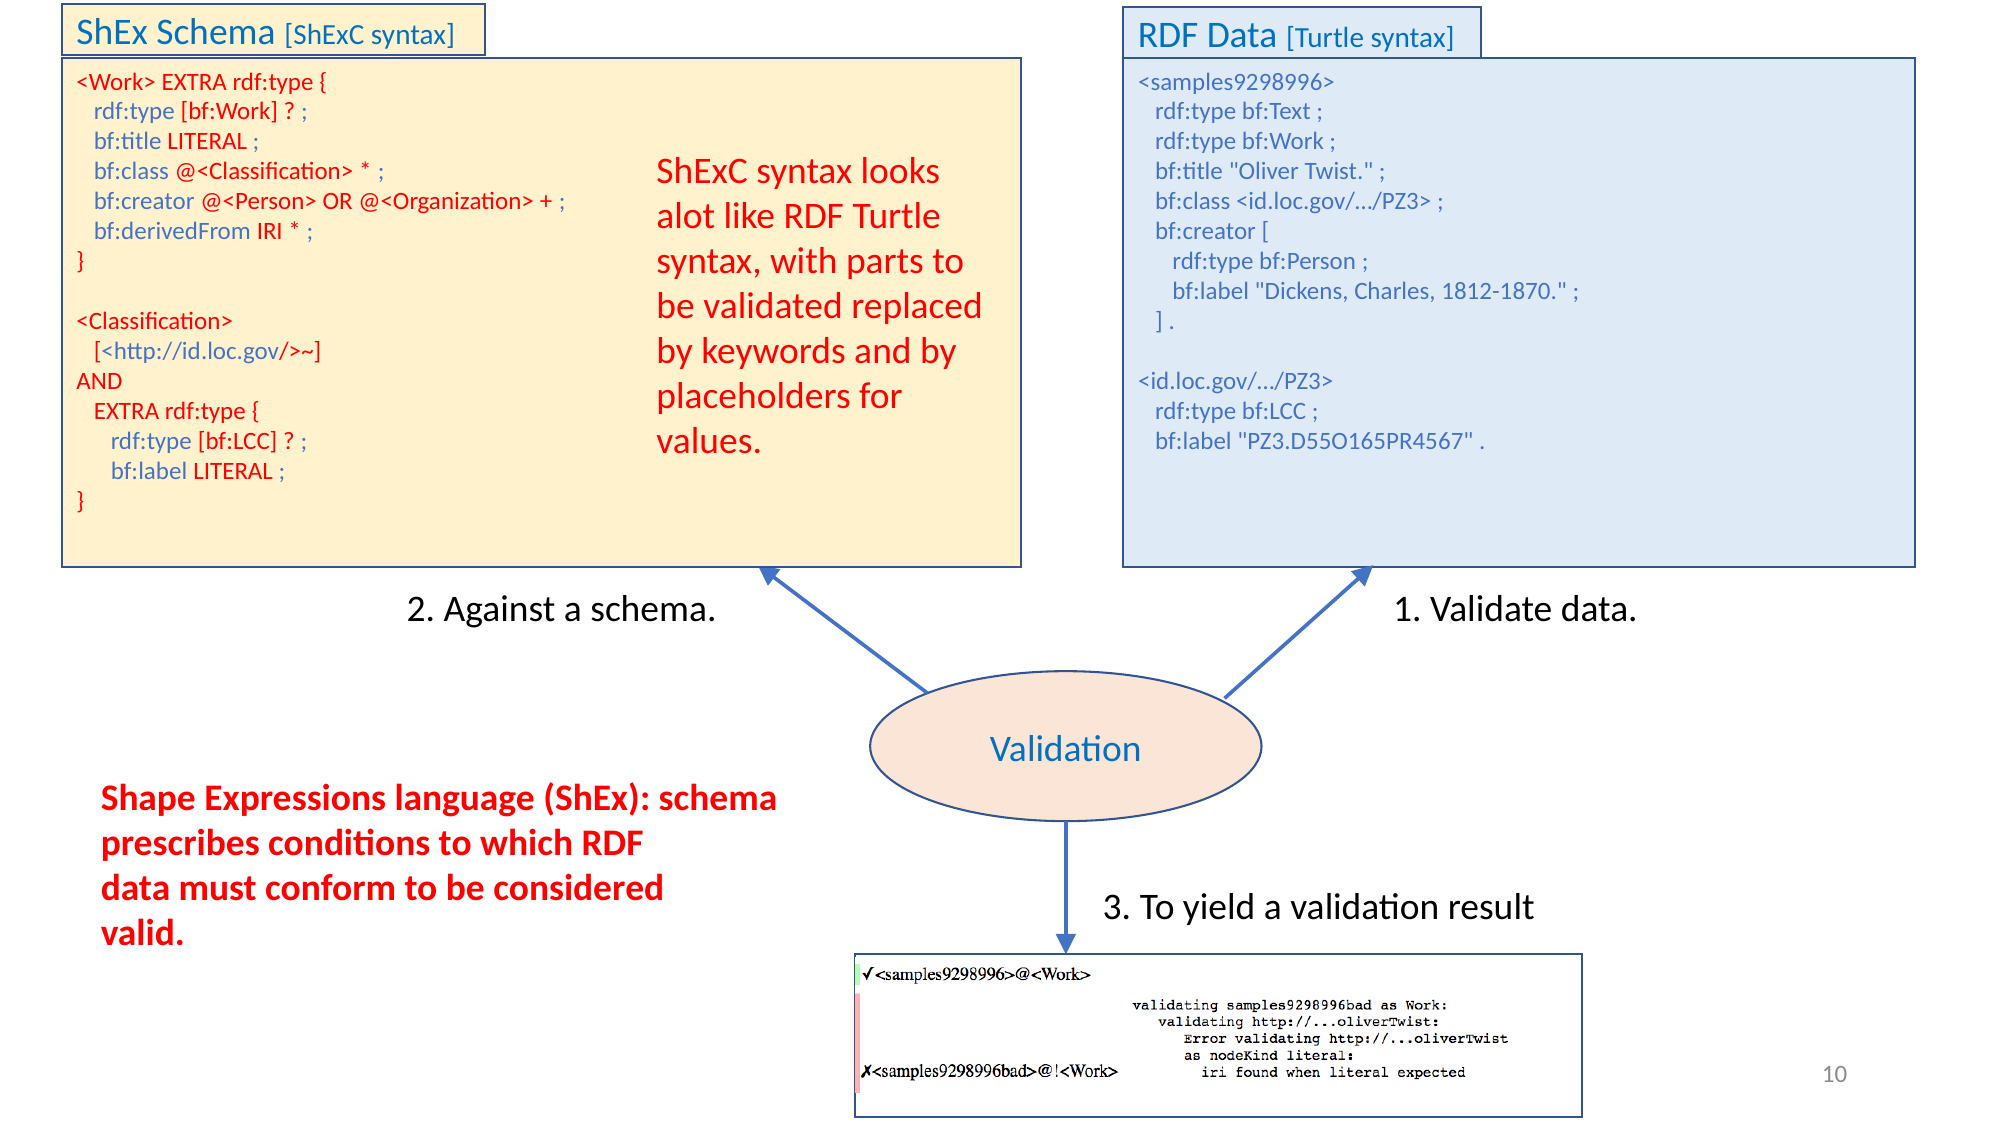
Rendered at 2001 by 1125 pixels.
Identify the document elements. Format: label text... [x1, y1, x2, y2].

text_box [854, 953, 1583, 1118]
text_box ShExC syntax looks alot like RDF Turtle syntax, with parts to be validated replaced by keywords and by placeholders for values. [641, 138, 1020, 469]
text_box 1. Validate data. [1378, 576, 1653, 637]
text_box 2. Against a schema. [391, 576, 732, 637]
text_box Shape Expressions language (ShEx): schema prescribes conditions to which RDF data must conform to be considered valid. [86, 765, 802, 961]
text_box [1224, 565, 1374, 699]
text_box RDF Data [Turtle syntax] [1122, 6, 1482, 59]
text_box [1261, 25, 1292, 86]
slide_number 10 [1412, 1042, 1863, 1103]
text_box Validation [869, 670, 1263, 823]
text_box ShEx Schema [ShExC syntax] [61, 3, 486, 56]
text_box <Work> EXTRA rdf:type { rdf:type [bf:Work] ? ; bf:title LITERAL ; bf:class @<Classification> * ; bf:creator @<Person> OR @<Organization> + ; bf:derivedFrom IRI * ; } <Classification> [<http://id.loc.gov/>~] AND EXTRA rdf:type { rdf:type [bf:LCC] ? ; bf:label LITERAL ; } [61, 57, 1022, 568]
text_box <samples9298996> rdf:type bf:Text ; rdf:type bf:Work ; bf:title "Oliver Twist." ; bf:class <id.loc.gov/…/PZ3> ; bf:creator [ rdf:type bf:Person ; bf:label "Dickens, Charles, 1812-1870." ; ] . <id.loc.gov/…/PZ3> rdf:type bf:LCC ; bf:label "PZ3.D55O165PR4567" . [1122, 57, 1916, 568]
picture [855, 957, 1529, 1093]
text_box 3. To yield a validation result [1087, 874, 1550, 935]
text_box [757, 564, 928, 694]
